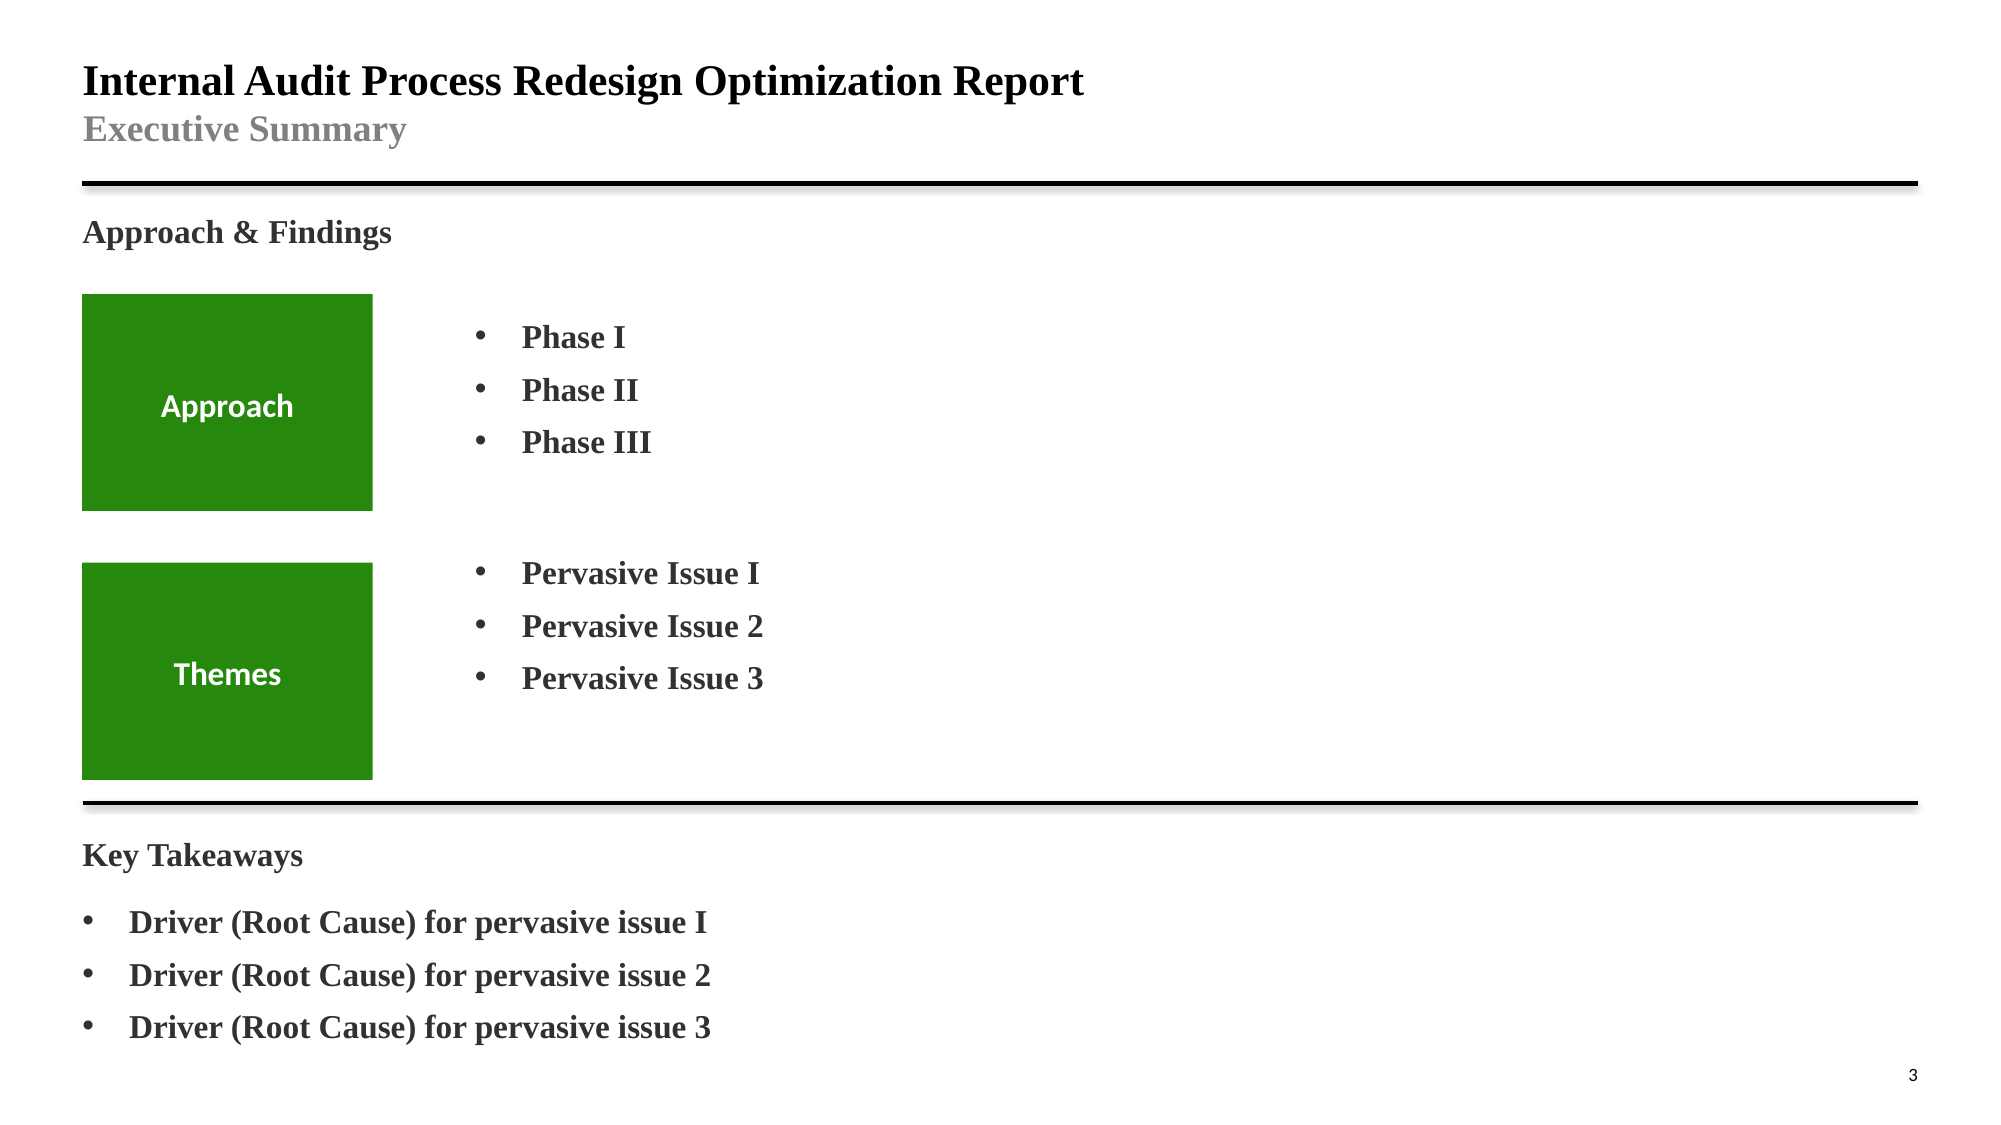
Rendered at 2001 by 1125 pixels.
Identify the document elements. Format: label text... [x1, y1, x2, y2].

text_box Executive Summary [83, 104, 1919, 160]
text_box Approach & Findings [82, 210, 1918, 250]
text_box Key Takeaways [82, 833, 1918, 874]
text_box Approach [82, 294, 373, 511]
text_box Driver (Root Cause) for pervasive issue I Driver (Root Cause) for pervasive issue 2 Driver (Root Cause) for pervasive issue 3 [82, 900, 1550, 1046]
text_box Themes [82, 562, 373, 780]
text_box Phase I Phase II Phase III [474, 315, 1943, 461]
text_box Pervasive Issue I Pervasive Issue 2 Pervasive Issue 3 [474, 551, 1943, 697]
title Internal Audit Process Redesign Optimization Report [82, 52, 1918, 107]
